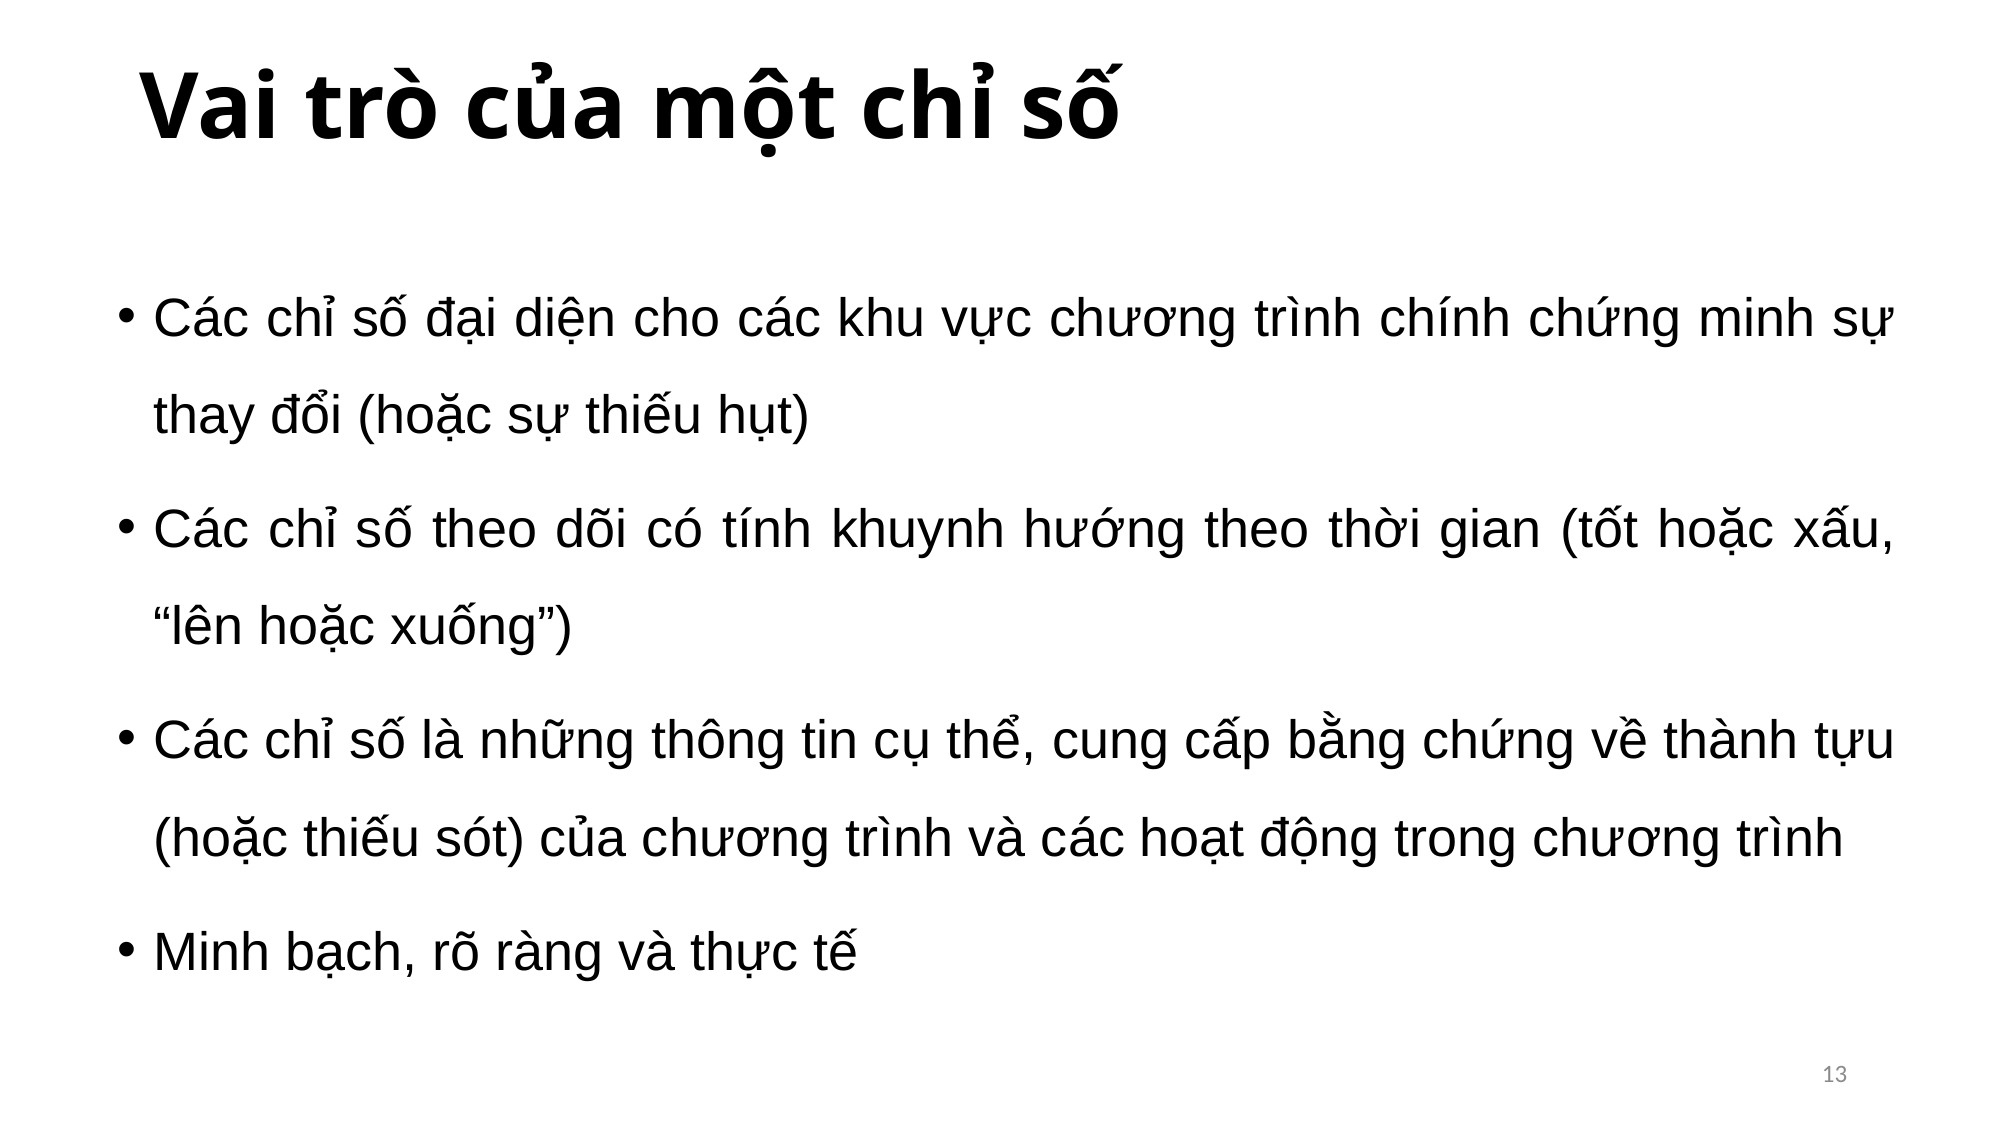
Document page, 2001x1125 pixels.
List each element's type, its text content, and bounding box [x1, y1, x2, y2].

slide_number 13 [1412, 1042, 1863, 1103]
title Vai trò của một chỉ số [124, 0, 1850, 218]
list Các chỉ số đại diện cho các khu vực chương trình chính chứng minh sự thay đổi (hoặc sự thiếu hụt) Các chỉ số theo dõi có tính khuynh hướng theo thời gian (tốt hoặc xấu, “lên hoặc xuống”) Các chỉ số là những thông tin cụ thể, cung cấp bằng chứng về thành tựu (hoặc thiếu sót) của chương trình và các hoạt động trong chương trình Minh bạch, rõ ràng và thực tế [102, 242, 1911, 1077]
